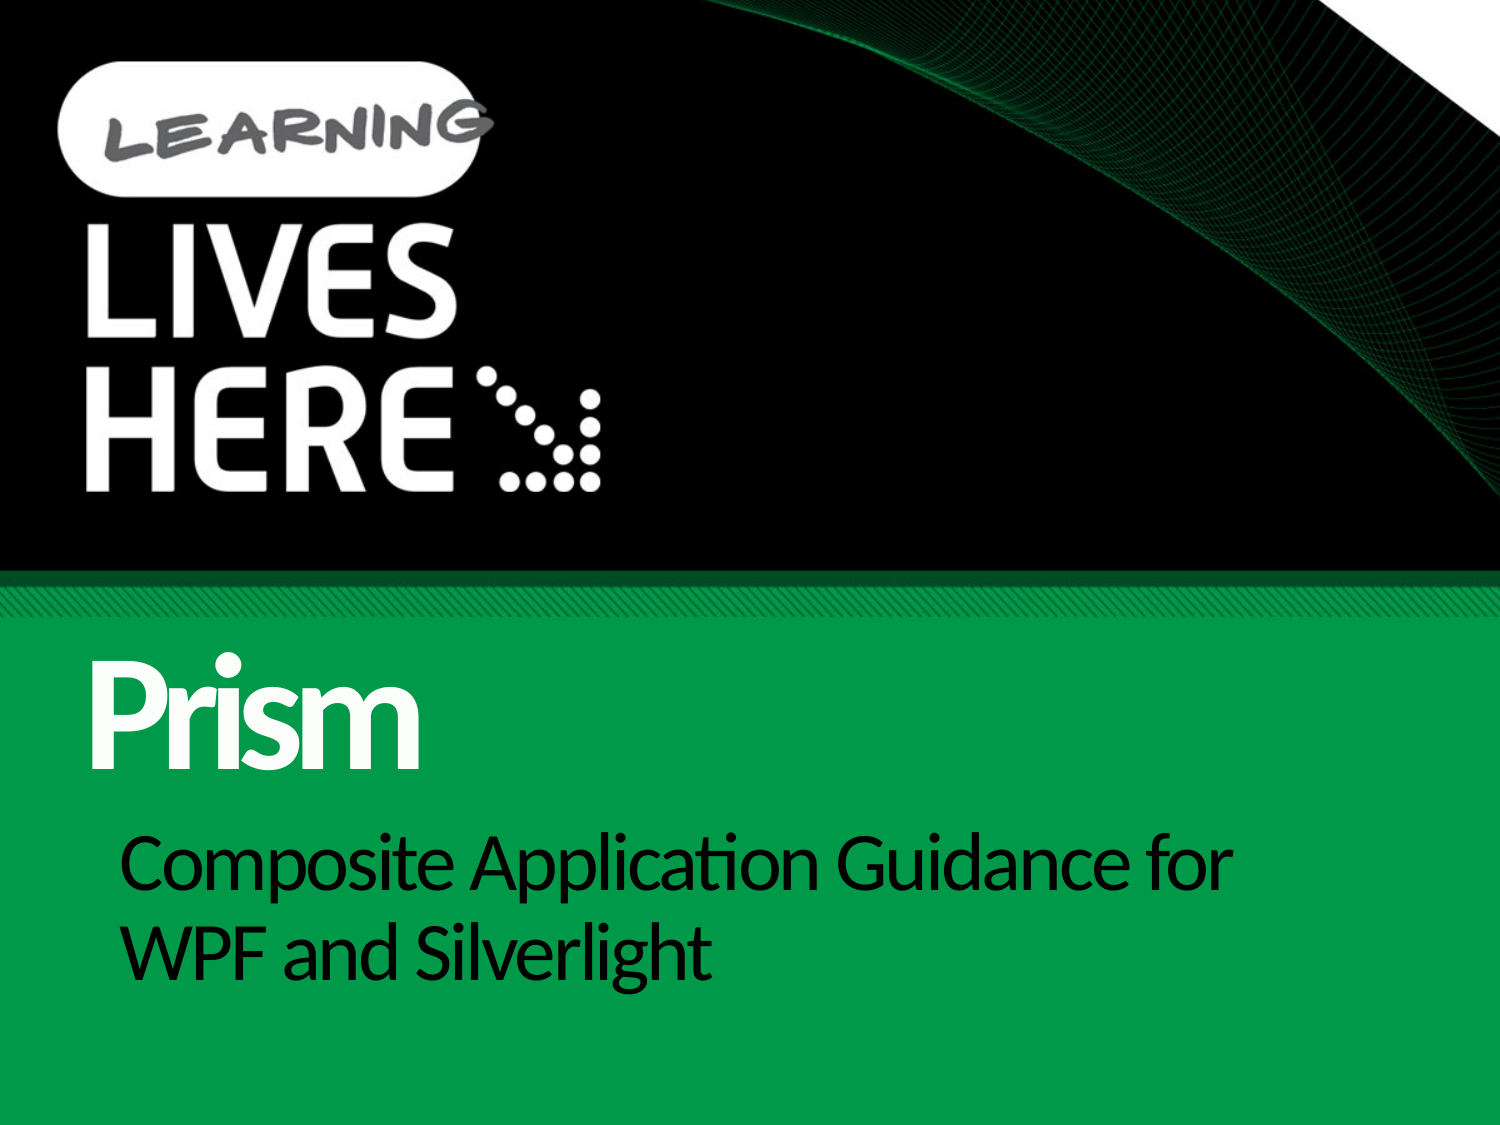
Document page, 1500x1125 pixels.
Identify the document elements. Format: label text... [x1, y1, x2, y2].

list Prism [83, 625, 1344, 800]
title Composite Application Guidance for WPF and Silverlight [119, 818, 1375, 943]
picture [0, 0, 1500, 1125]
